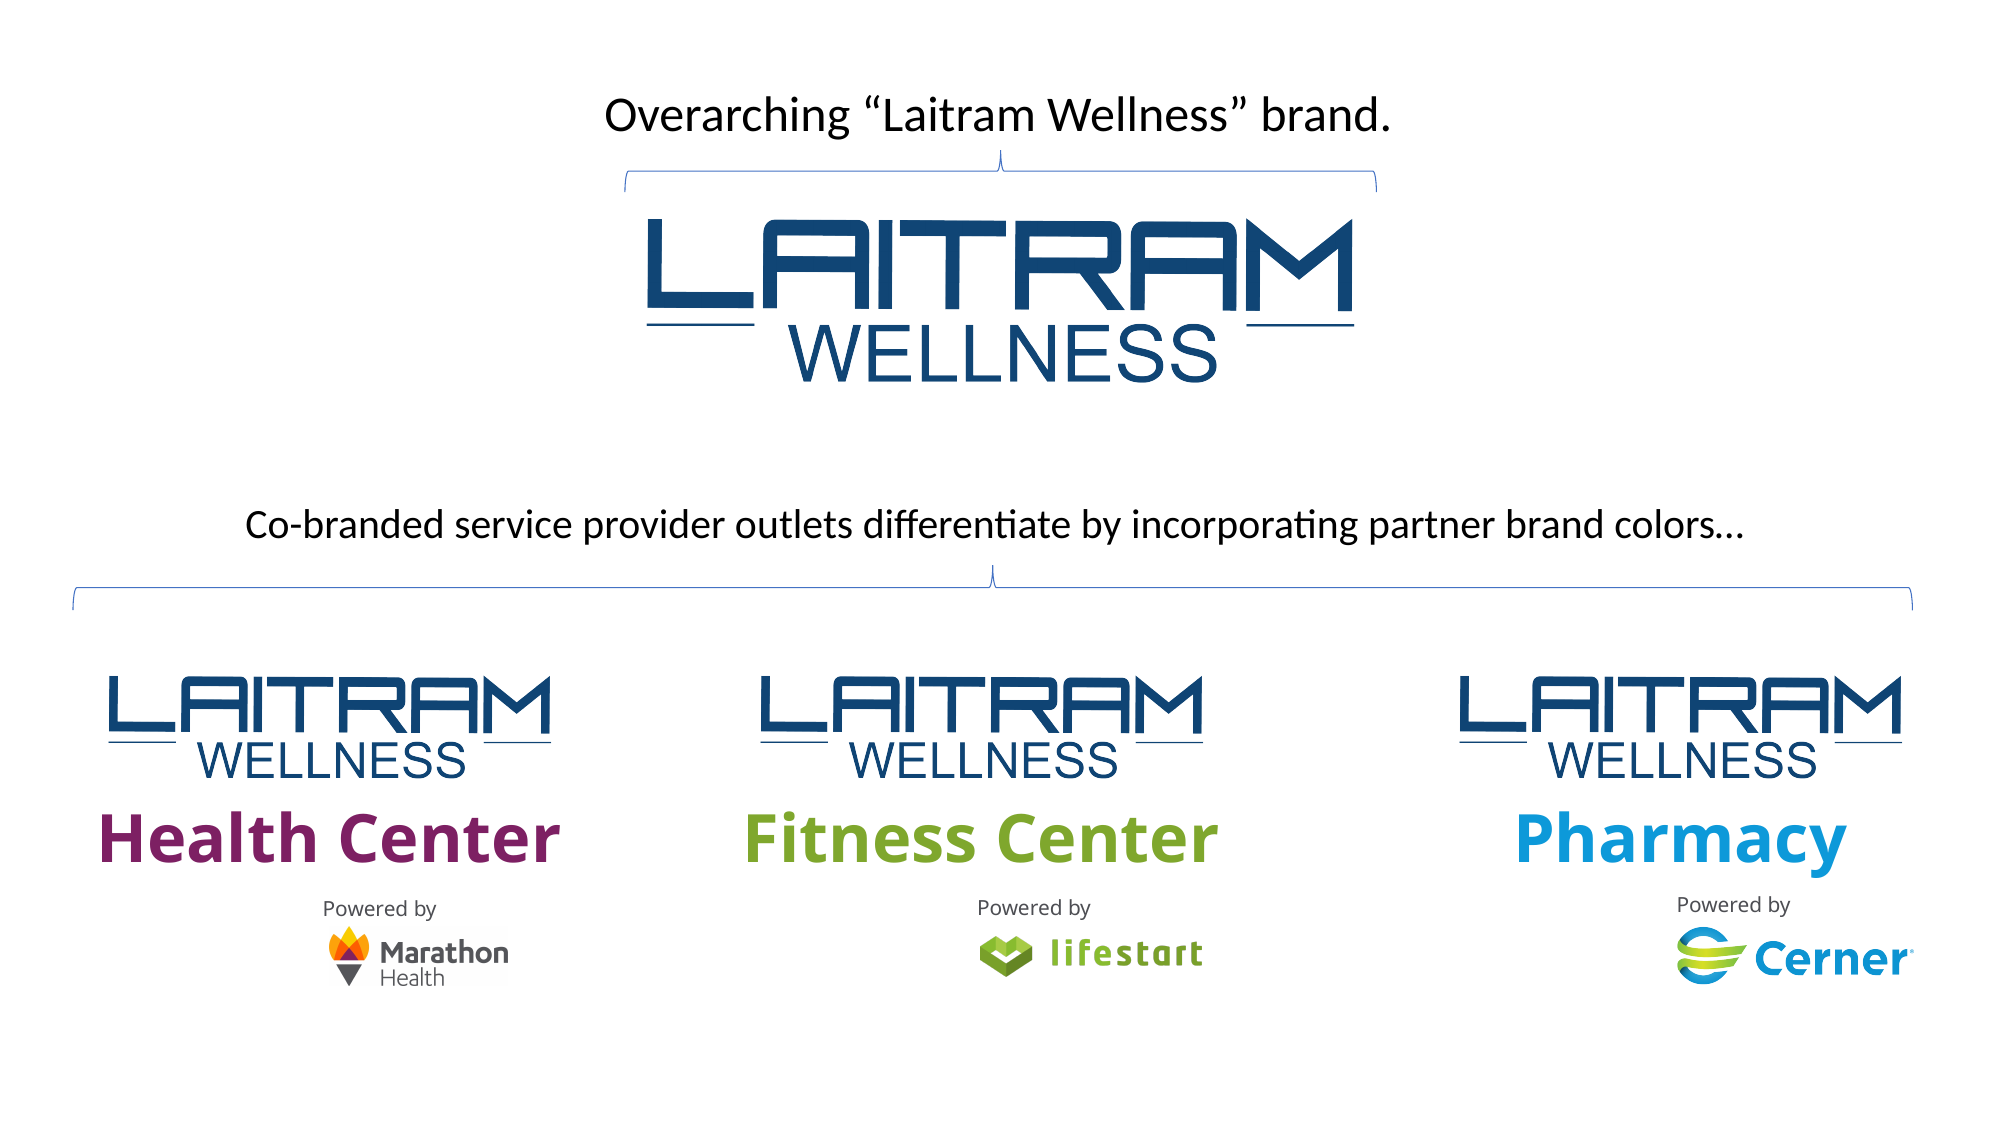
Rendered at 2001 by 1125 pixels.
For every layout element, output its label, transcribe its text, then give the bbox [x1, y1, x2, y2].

text_box Powered by [306, 887, 453, 928]
text_box Fitness Center [719, 788, 1244, 884]
text_box Powered by [961, 887, 1107, 928]
text_box Co-branded service provider outlets differentiate by incorporating partner brand colors… [109, 489, 1881, 554]
picture [1424, 637, 1937, 795]
picture [725, 637, 1238, 795]
picture [590, 157, 1410, 409]
text_box Overarching “Laitram Wellness” brand. [589, 74, 1445, 149]
picture [73, 637, 586, 795]
picture [980, 936, 1202, 977]
text_box Pharmacy [1418, 788, 1943, 884]
picture [1674, 926, 1914, 985]
text_box Health Center [67, 788, 591, 884]
text_box Powered by [1660, 884, 1807, 925]
picture [328, 926, 508, 986]
text_box [72, 565, 1913, 611]
